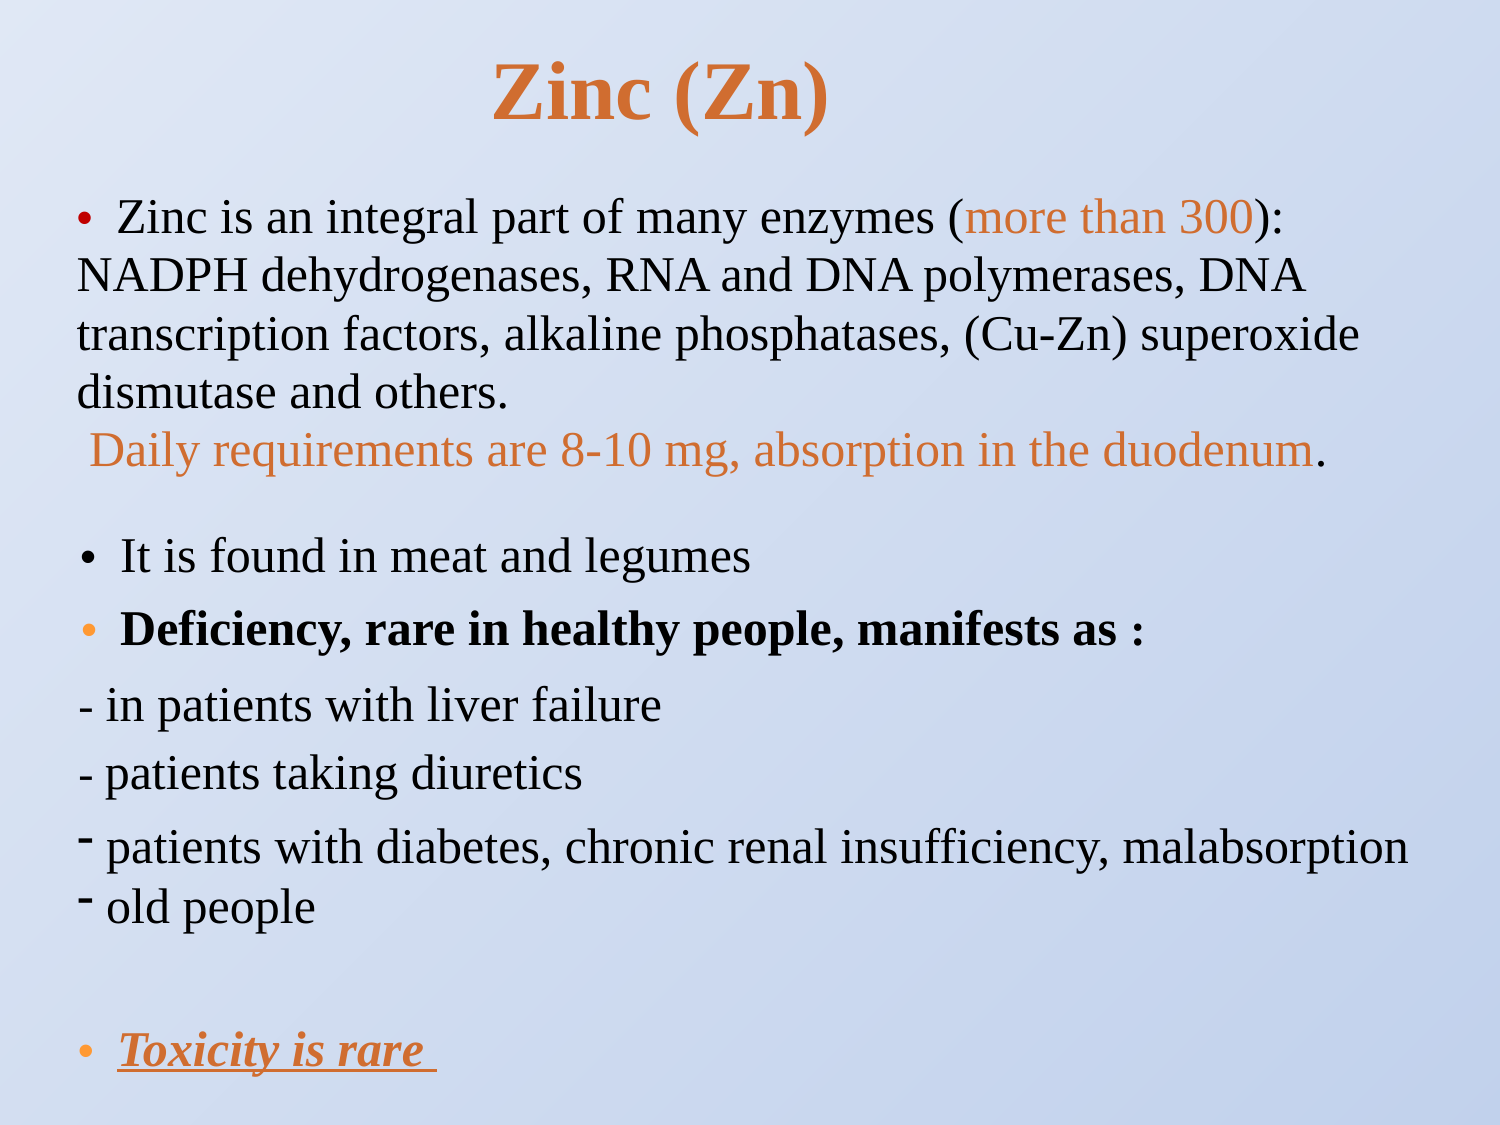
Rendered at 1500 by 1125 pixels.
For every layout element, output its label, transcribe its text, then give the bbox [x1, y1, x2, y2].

text_box [76, 453, 1471, 572]
text_box patients with diabetes, chronic renal insufficiency, malabsorption old people [77, 812, 1500, 995]
text_box - in patients with liver failure [78, 671, 663, 812]
text_box • Toxicity is rare [77, 1018, 438, 1077]
text_box • Deficiency, rare in healthy people, manifests as : [81, 598, 1146, 714]
text_box • Zinc is an integral part of many enzymes (more than 300): NADPH dehydrogenases, RNA and DNA polymerases, DNA transcription factors, alkaline phosphatases, (Cu-Zn) superoxide dismutase and others. Daily requirements are 8-10 mg, absorption in the duodenum. [76, 185, 1402, 453]
text_box • It is found in meat and legumes [80, 572, 753, 641]
text_box - patients taking diuretics [78, 741, 584, 812]
text_box Zinc (Zn) [469, 30, 831, 185]
